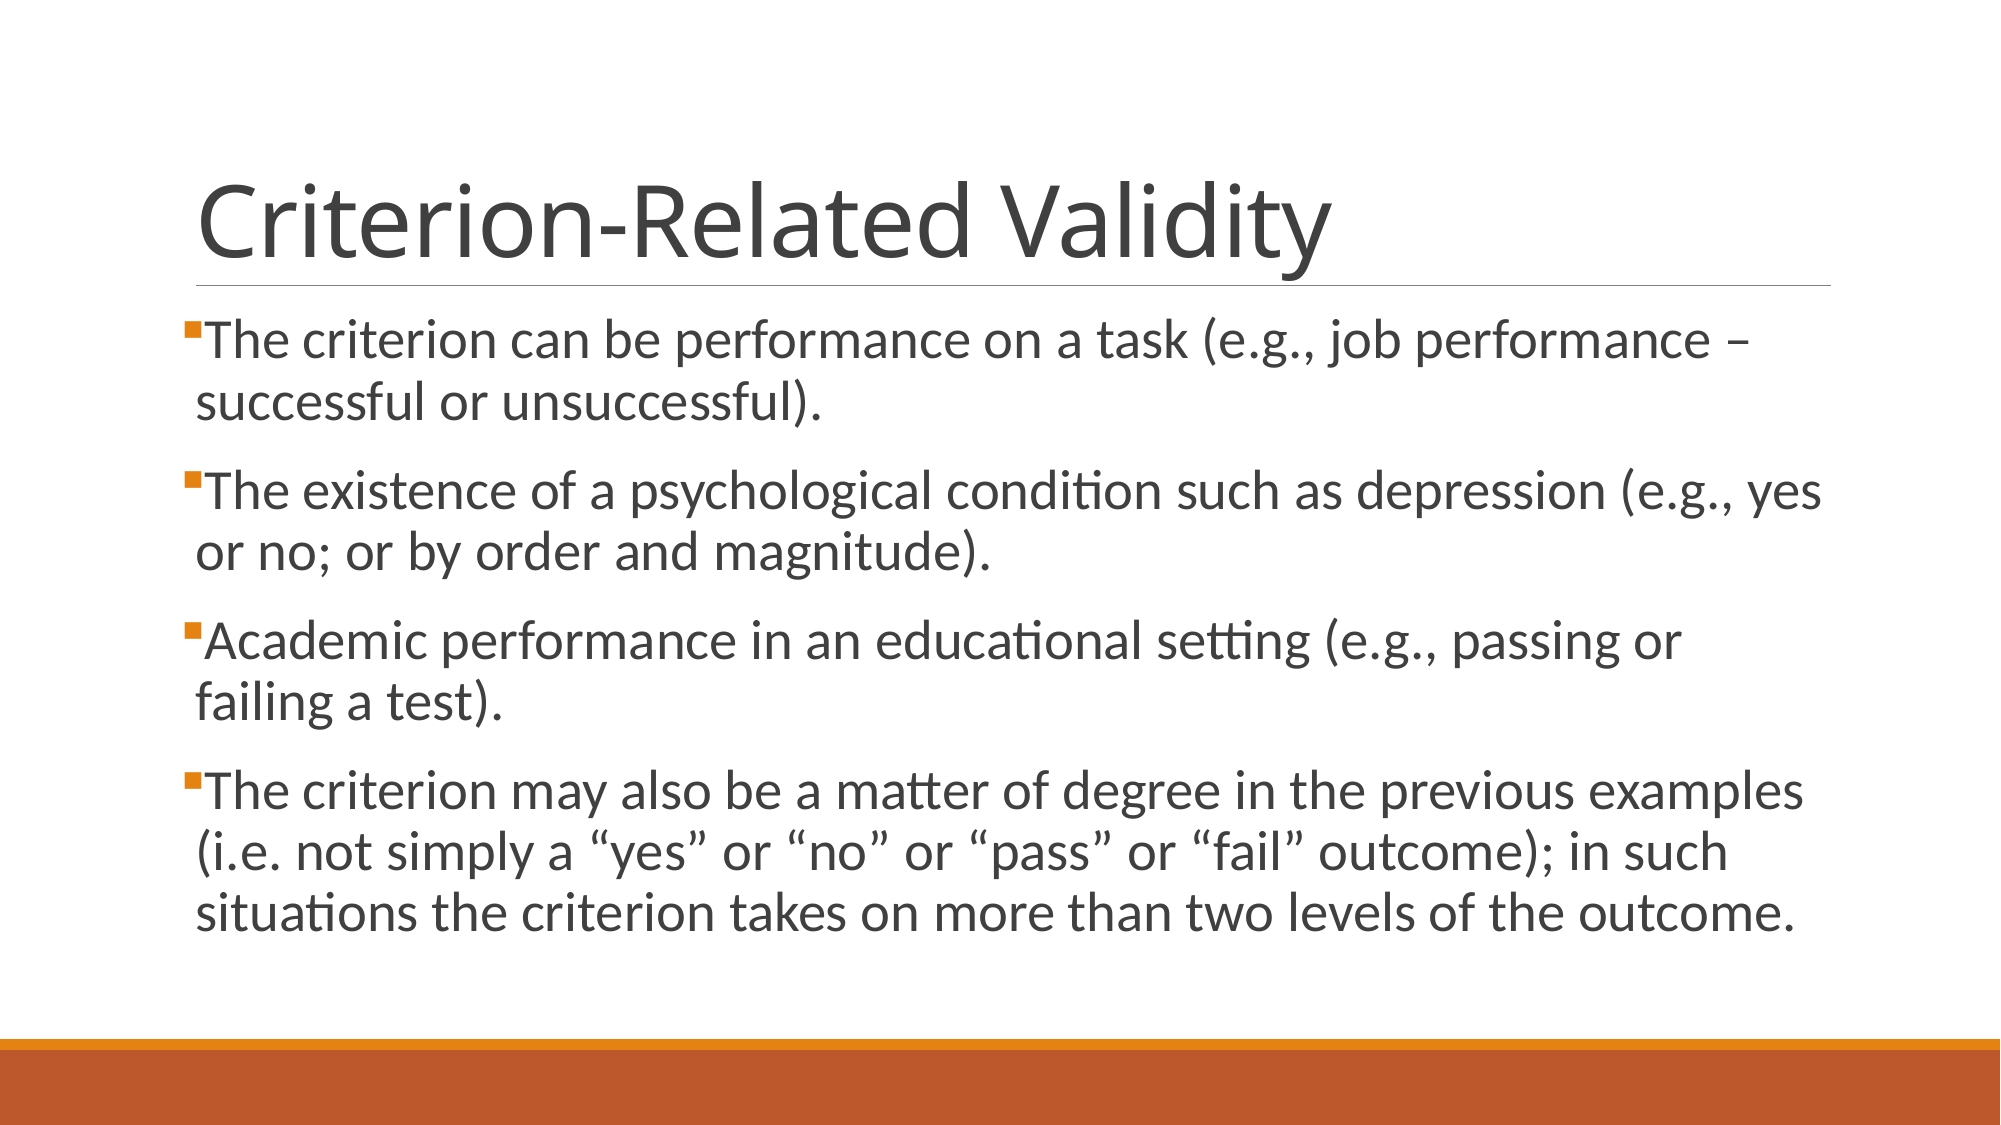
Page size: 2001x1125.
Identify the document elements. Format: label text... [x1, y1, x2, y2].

title Criterion-Related Validity [180, 47, 1830, 285]
list The criterion can be performance on a task (e.g., job performance – successful or unsuccessful). The existence of a psychological condition such as depression (e.g., yes or no; or by order and magnitude). Academic performance in an educational setting (e.g., passing or failing a test). The criterion may also be a matter of degree in the previous examples (i.e. not simply a “yes” or “no” or “pass” or “fail” outcome); in such situations the criterion takes on more than two levels of the outcome. [180, 302, 1830, 963]
